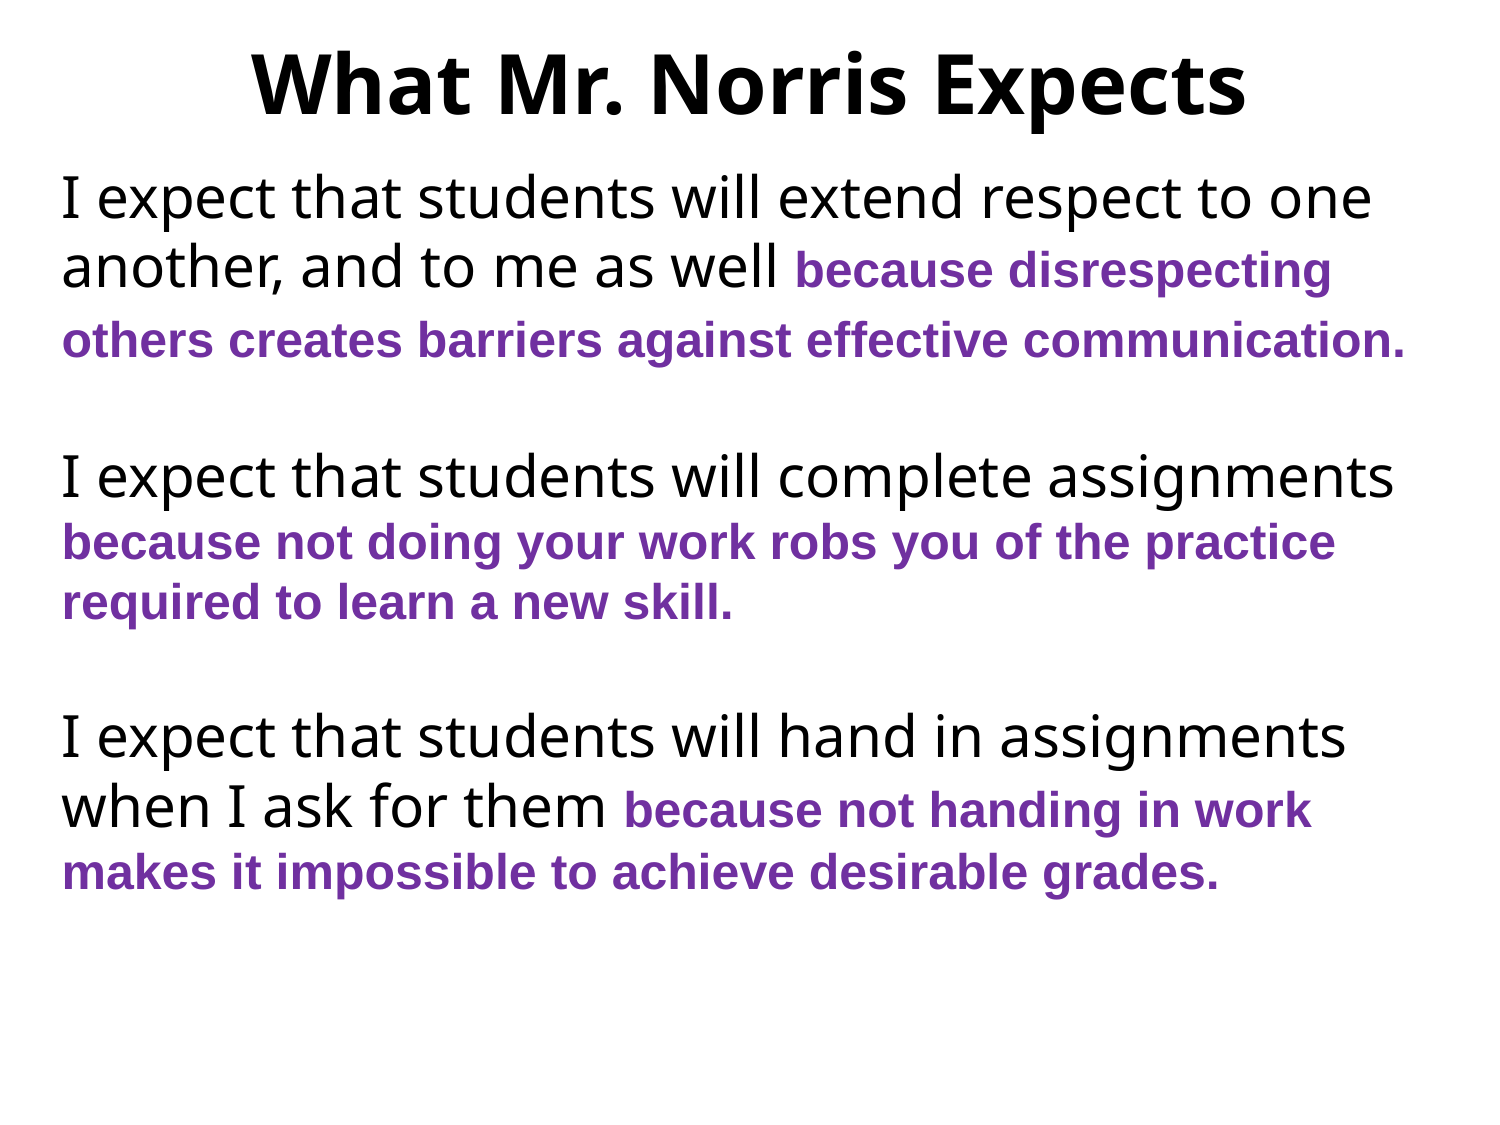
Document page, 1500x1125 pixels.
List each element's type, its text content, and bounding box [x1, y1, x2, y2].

text_box What Mr. Norris Expects [0, 23, 1500, 139]
text_box I expect that students will extend respect to one another, and to me as well because disrespecting others creates barriers against effective communication. I expect that students will complete assignments because not doing your work robs you of the practice required to learn a new skill. I expect that students will hand in assignments when I ask for them because not handing in work makes it impossible to achieve desirable grades. [46, 152, 1442, 907]
